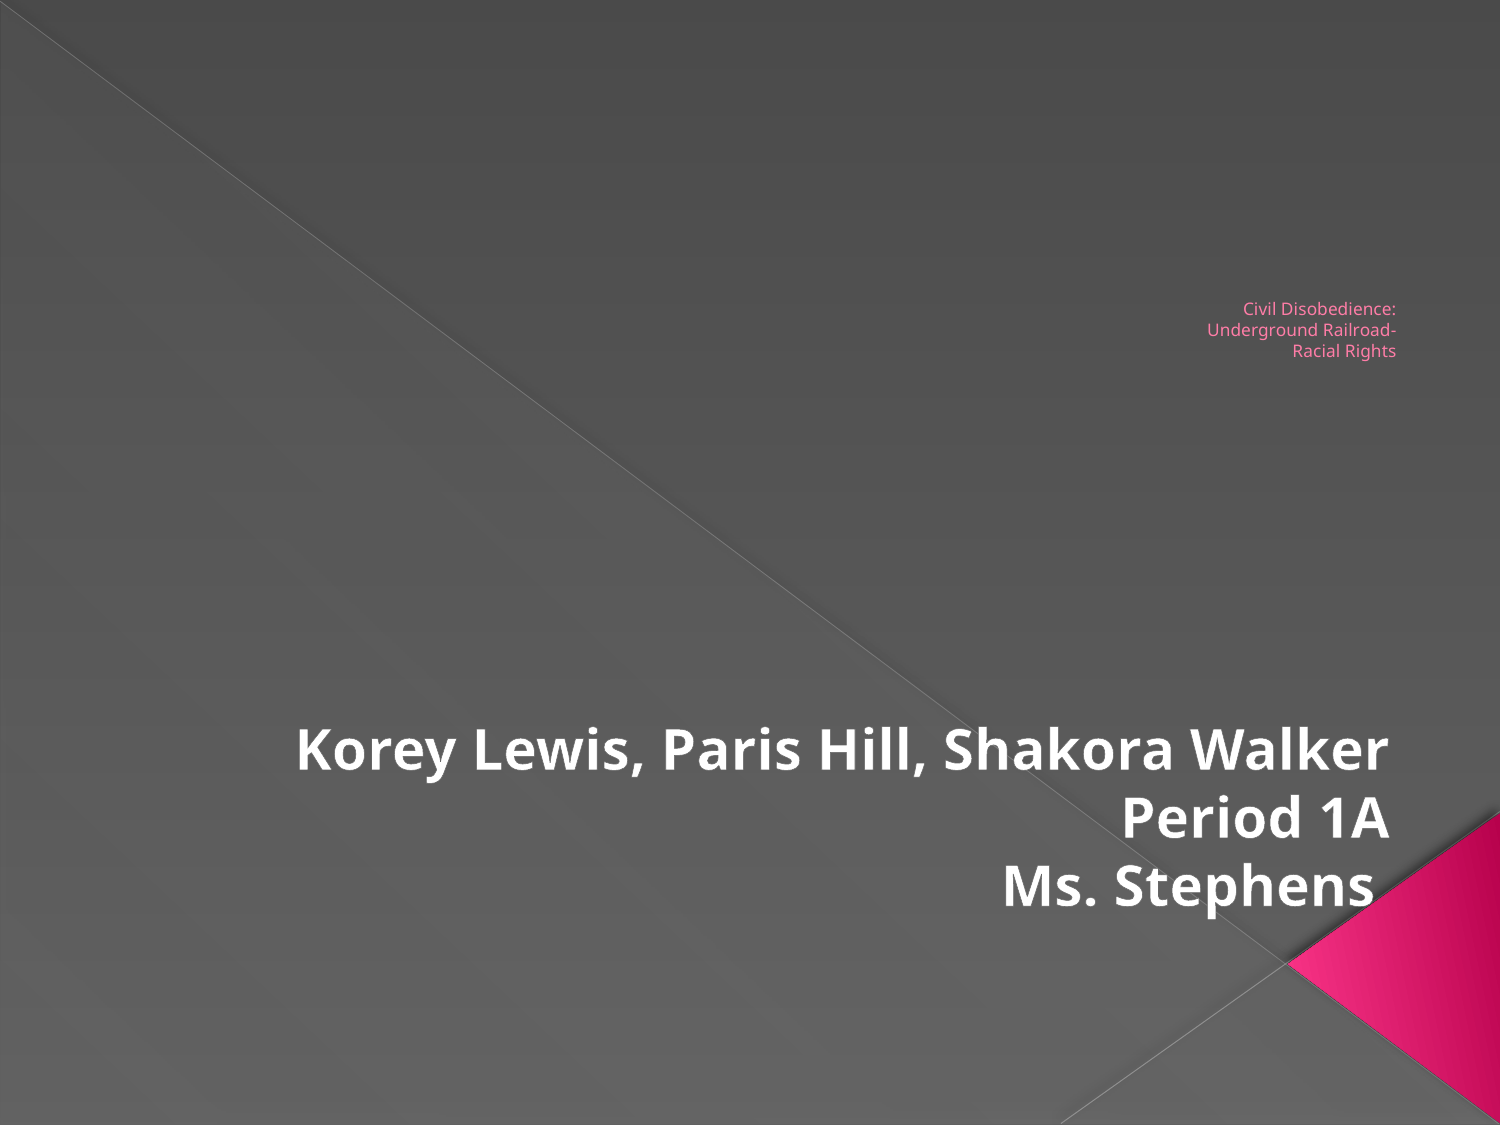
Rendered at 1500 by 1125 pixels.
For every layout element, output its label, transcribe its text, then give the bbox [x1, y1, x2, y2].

subtitle Korey Lewis, Paris Hill, Shakora Walker Period 1A Ms. Stephens [87, 637, 1411, 925]
title Civil Disobedience: Underground Railroad- Racial Rights [88, 162, 1412, 369]
